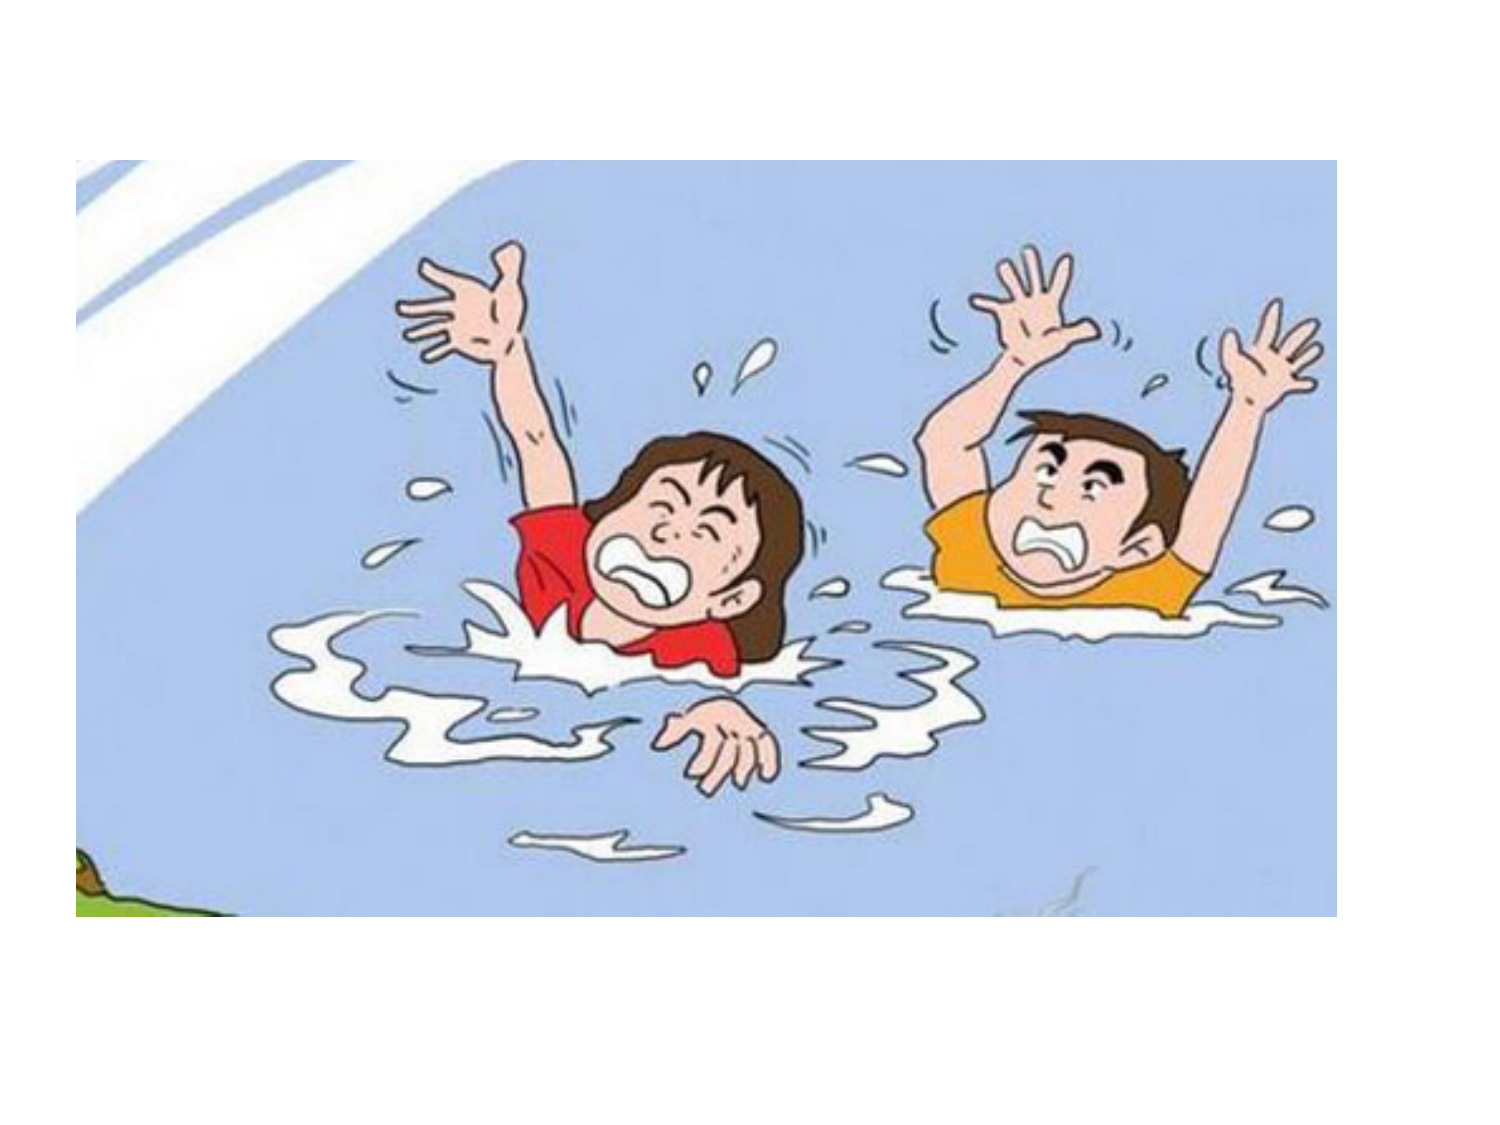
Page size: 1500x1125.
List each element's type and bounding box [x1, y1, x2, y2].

picture [76, 160, 1337, 918]
